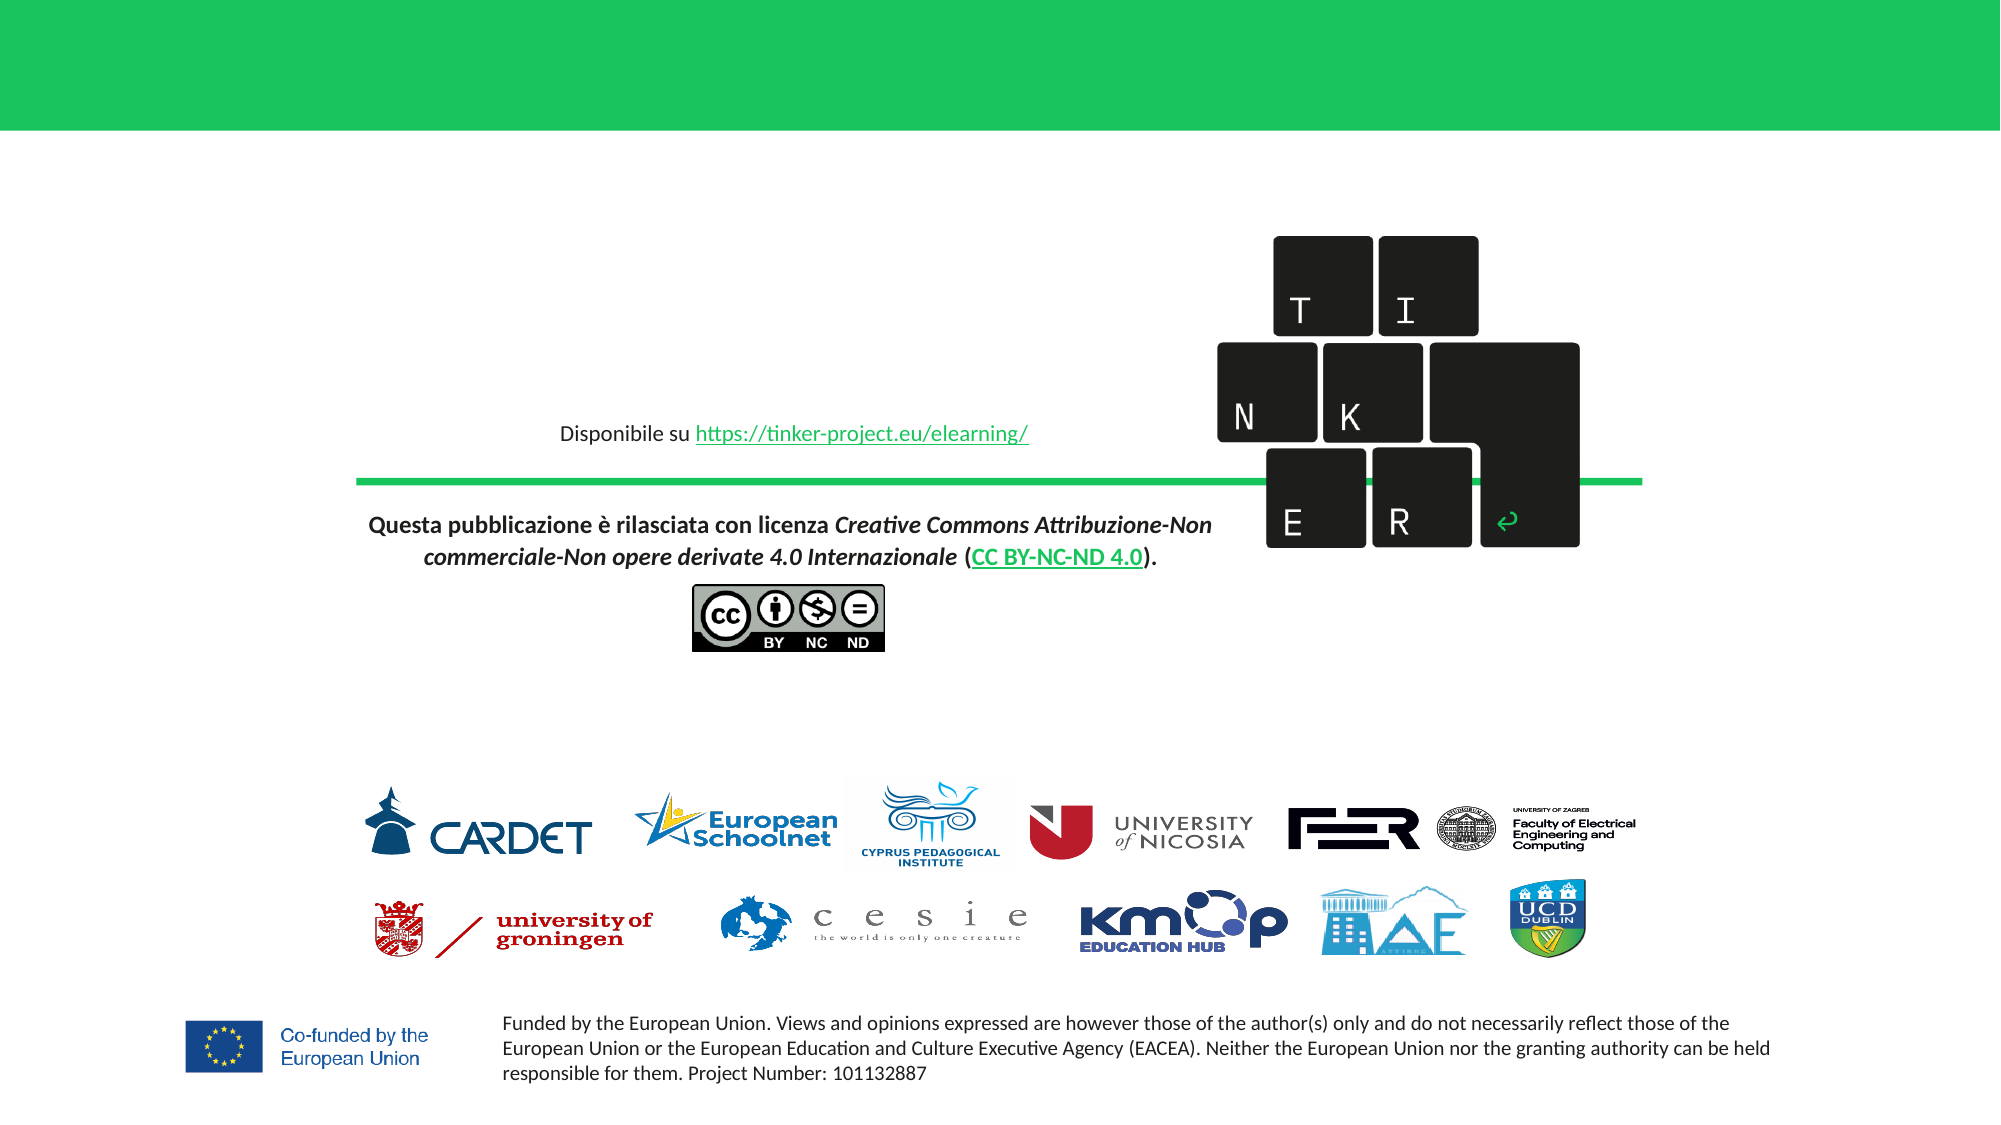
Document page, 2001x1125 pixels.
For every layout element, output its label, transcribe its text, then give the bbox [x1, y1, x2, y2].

picture [168, 989, 469, 1106]
text_box Questa pubblicazione è rilasciata con licenza Creative Commons Attribuzione-Non commerciale-Non opere derivate 4.0 Internazionale (CC BY-NC-ND 4.0). [270, 491, 1253, 586]
text_box Disponibile su https://tinker-project.eu/elearning/ [545, 402, 1066, 462]
picture [692, 584, 885, 652]
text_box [357, 775, 1643, 959]
picture [1217, 236, 1580, 548]
